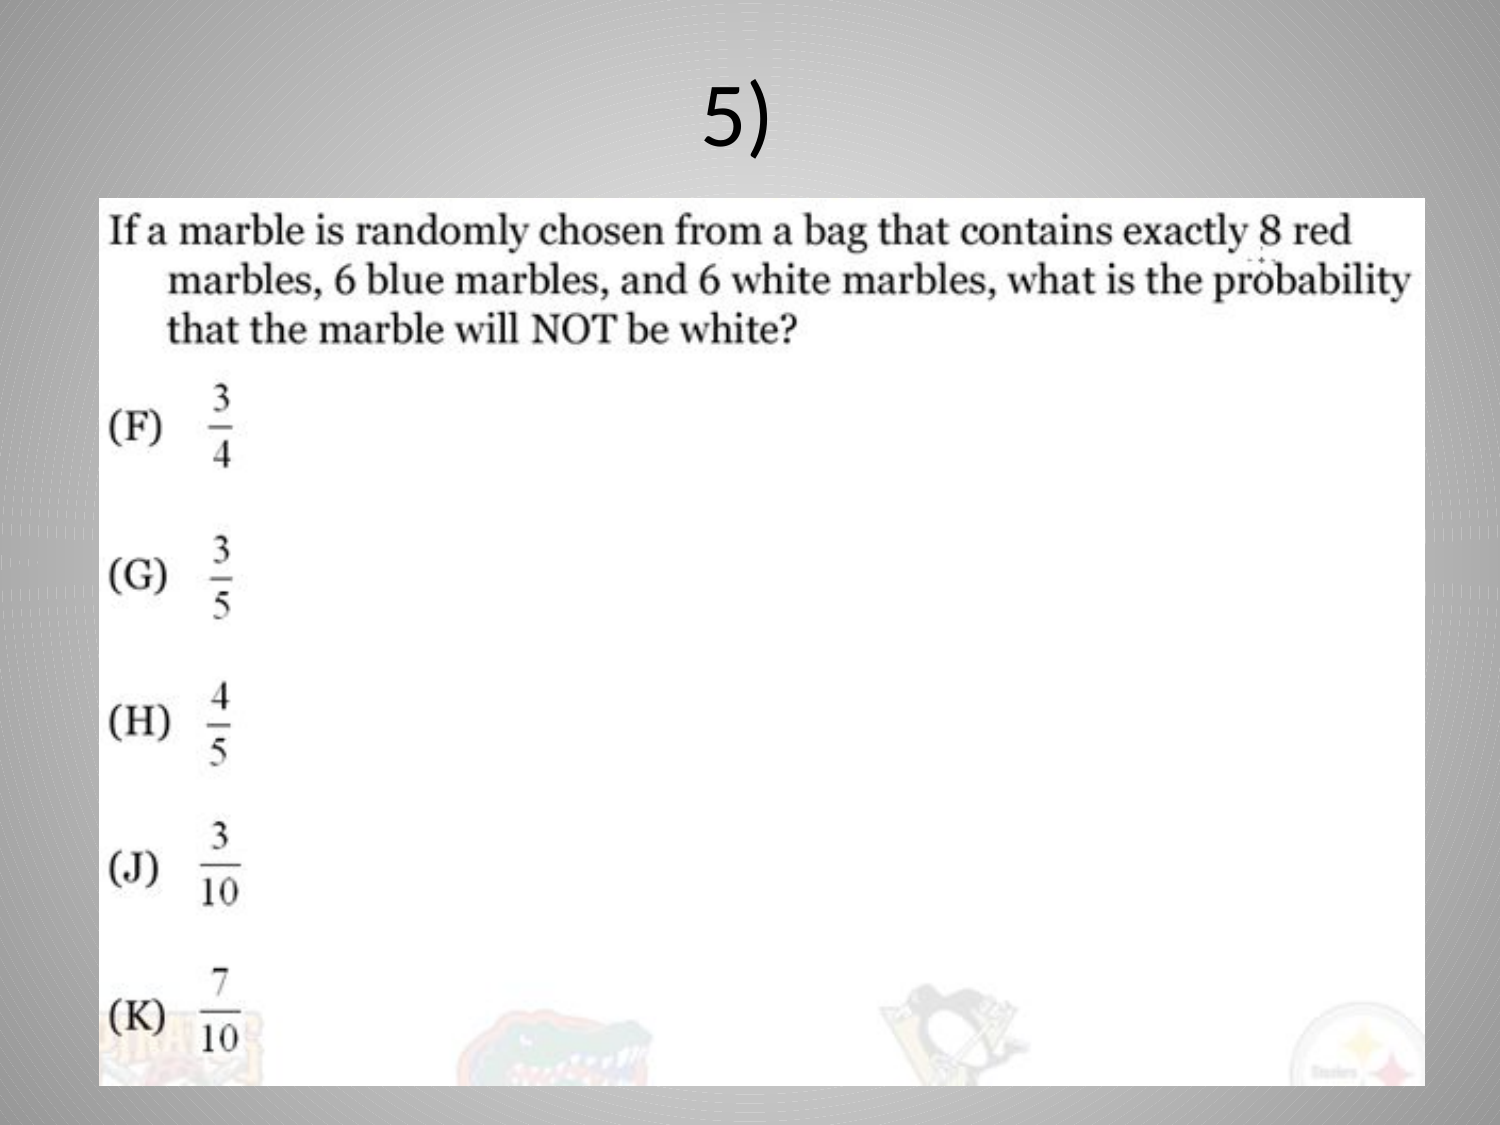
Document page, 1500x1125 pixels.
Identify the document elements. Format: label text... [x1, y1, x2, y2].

title 5) [75, 45, 1400, 175]
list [99, 198, 1426, 1086]
